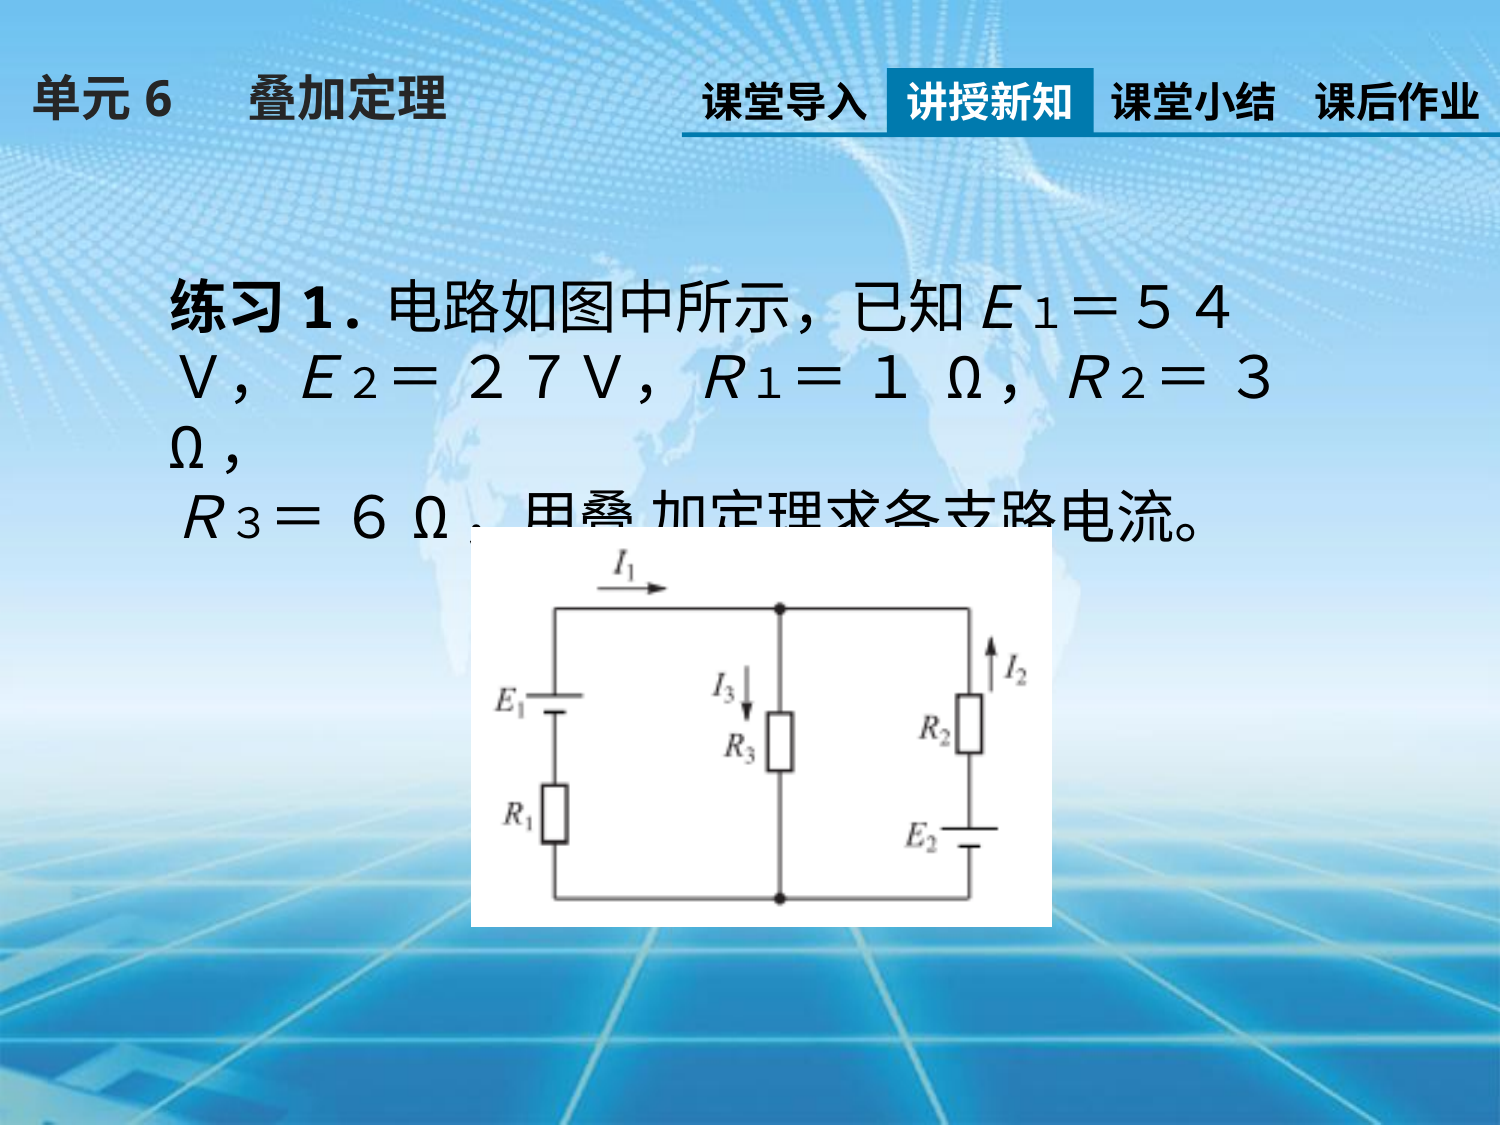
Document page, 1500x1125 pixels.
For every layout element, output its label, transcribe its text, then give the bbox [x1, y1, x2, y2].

picture [0, 0, 1500, 1125]
text_box 练习1.电路如图中所示，已知Ｅ１＝５４Ｖ，Ｅ２＝ ２７Ｖ，Ｒ１＝ １ Ω，Ｒ２＝ ３ Ω， Ｒ３＝ ６Ω，用叠 加定理求各支路电流。 [155, 262, 1368, 558]
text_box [16, 59, 1500, 135]
